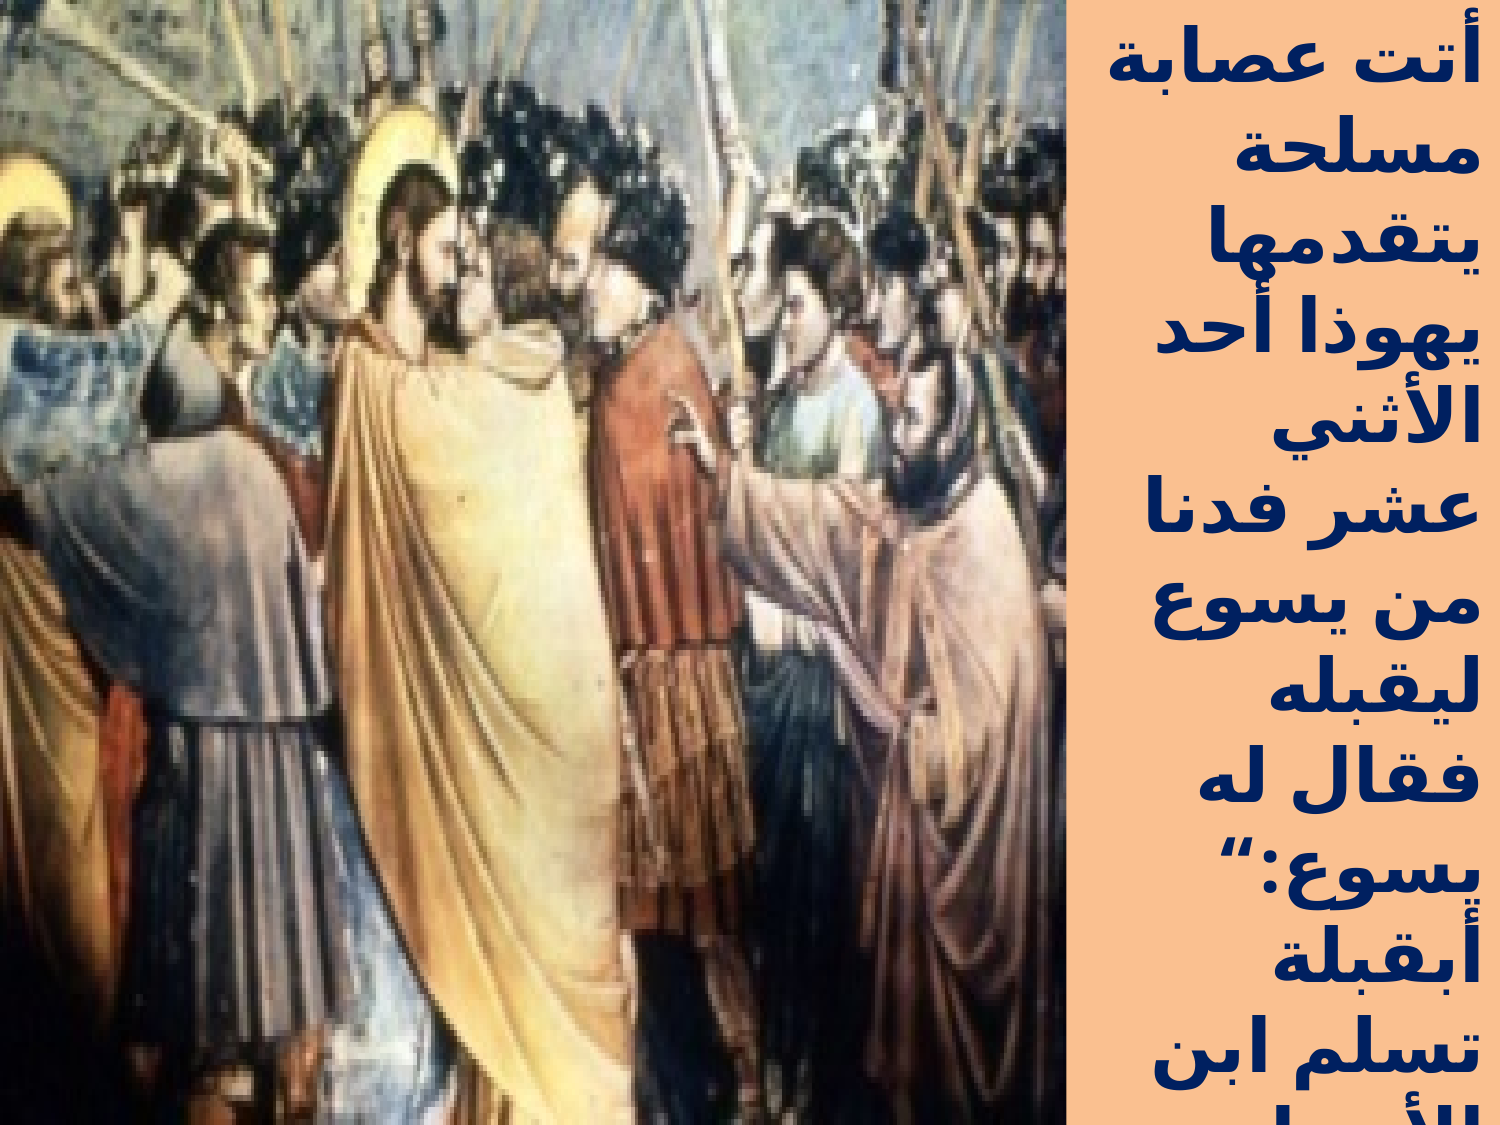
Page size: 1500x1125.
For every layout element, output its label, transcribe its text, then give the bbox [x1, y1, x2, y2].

text_box أتت عصابة مسلحة يتقدمها يهوذا أحد الأثني عشر فدنا من يسوع ليقبله فقال له يسوع:“ أبقبلة تسلم ابن الأنسان ولما قبضوا عليه ساقوه . حينئذ ترك الرسل يسوع [1068, 0, 1500, 1125]
picture [0, 0, 1067, 1125]
